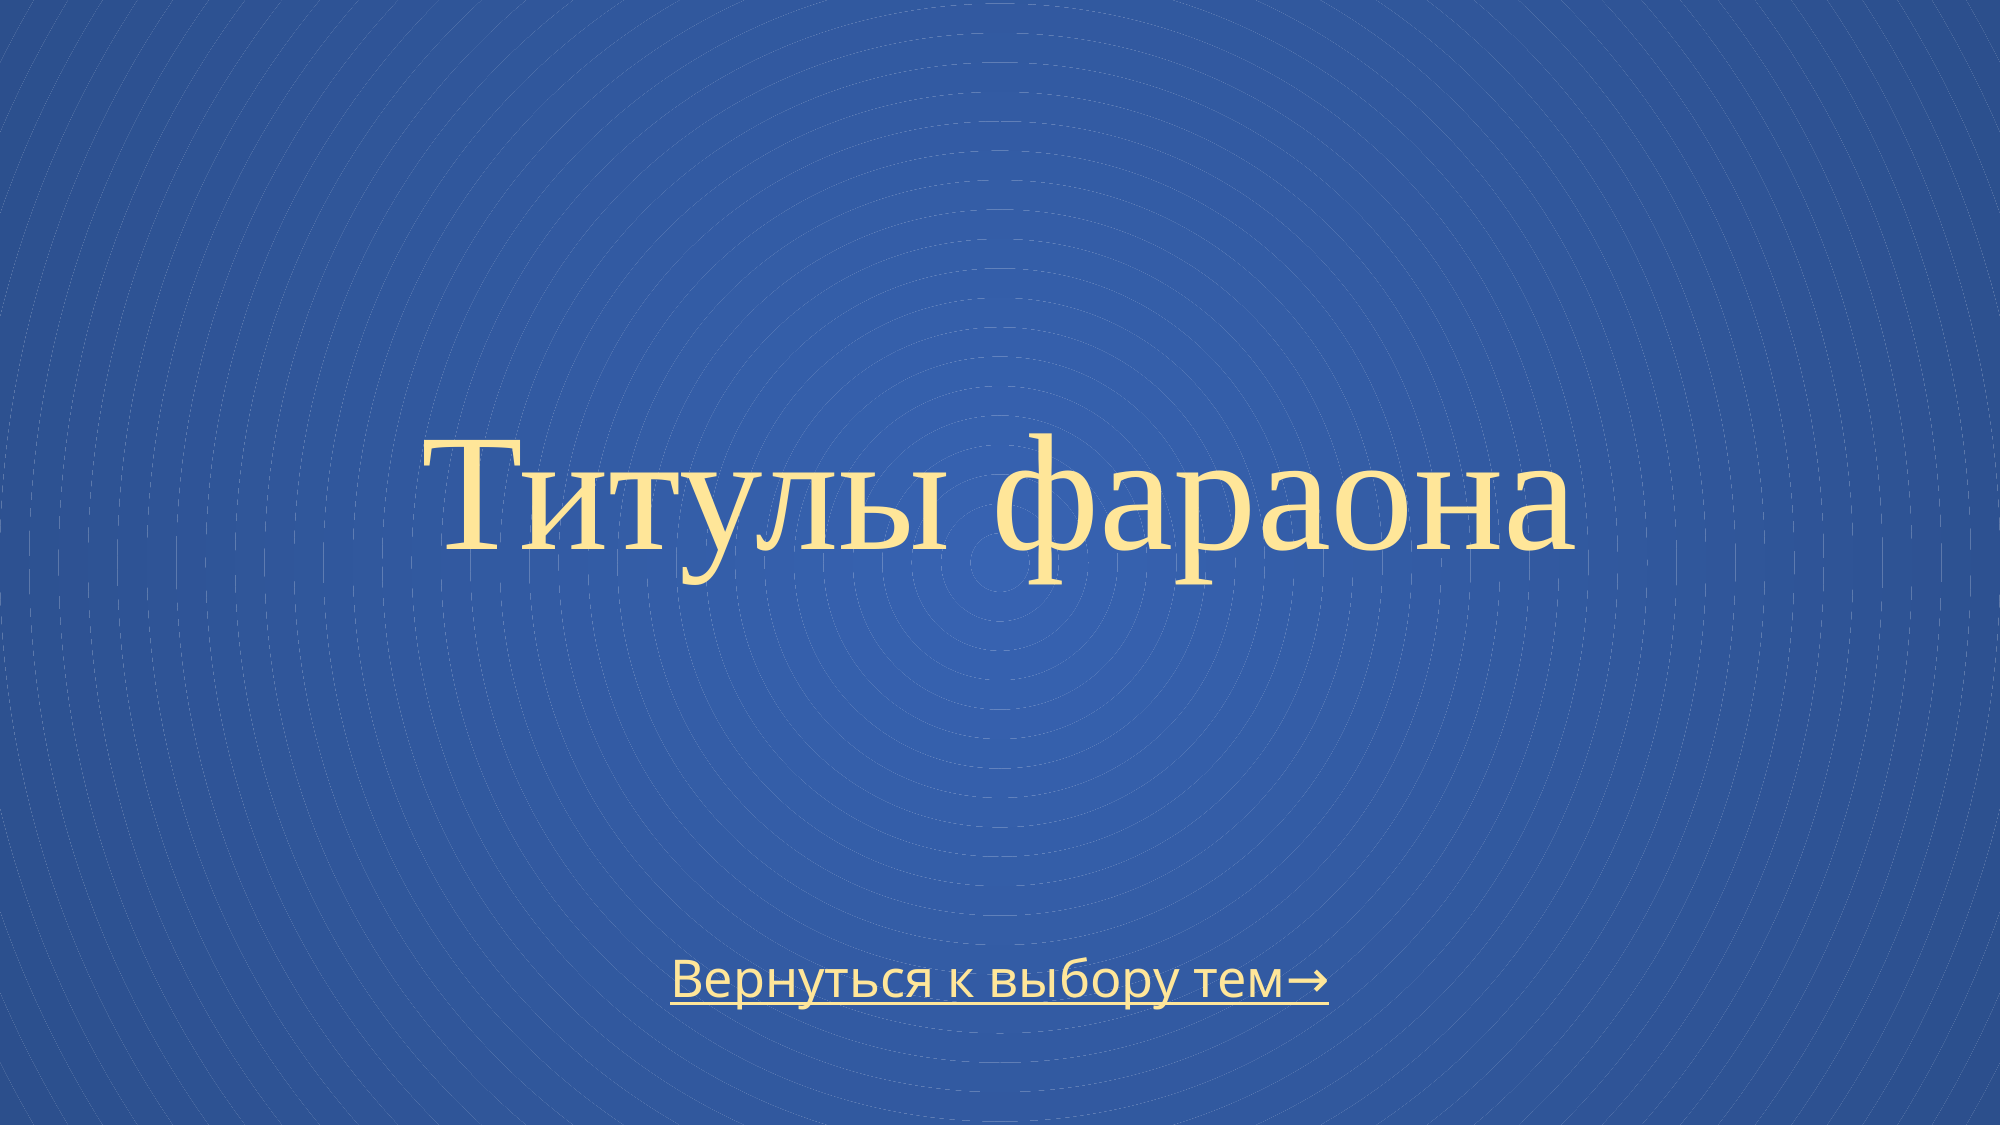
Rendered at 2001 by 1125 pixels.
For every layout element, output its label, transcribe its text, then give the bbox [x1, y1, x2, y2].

text_box Вернуться к выбору тем→ [655, 938, 1345, 1016]
title Титулы фараона [117, 396, 1883, 646]
